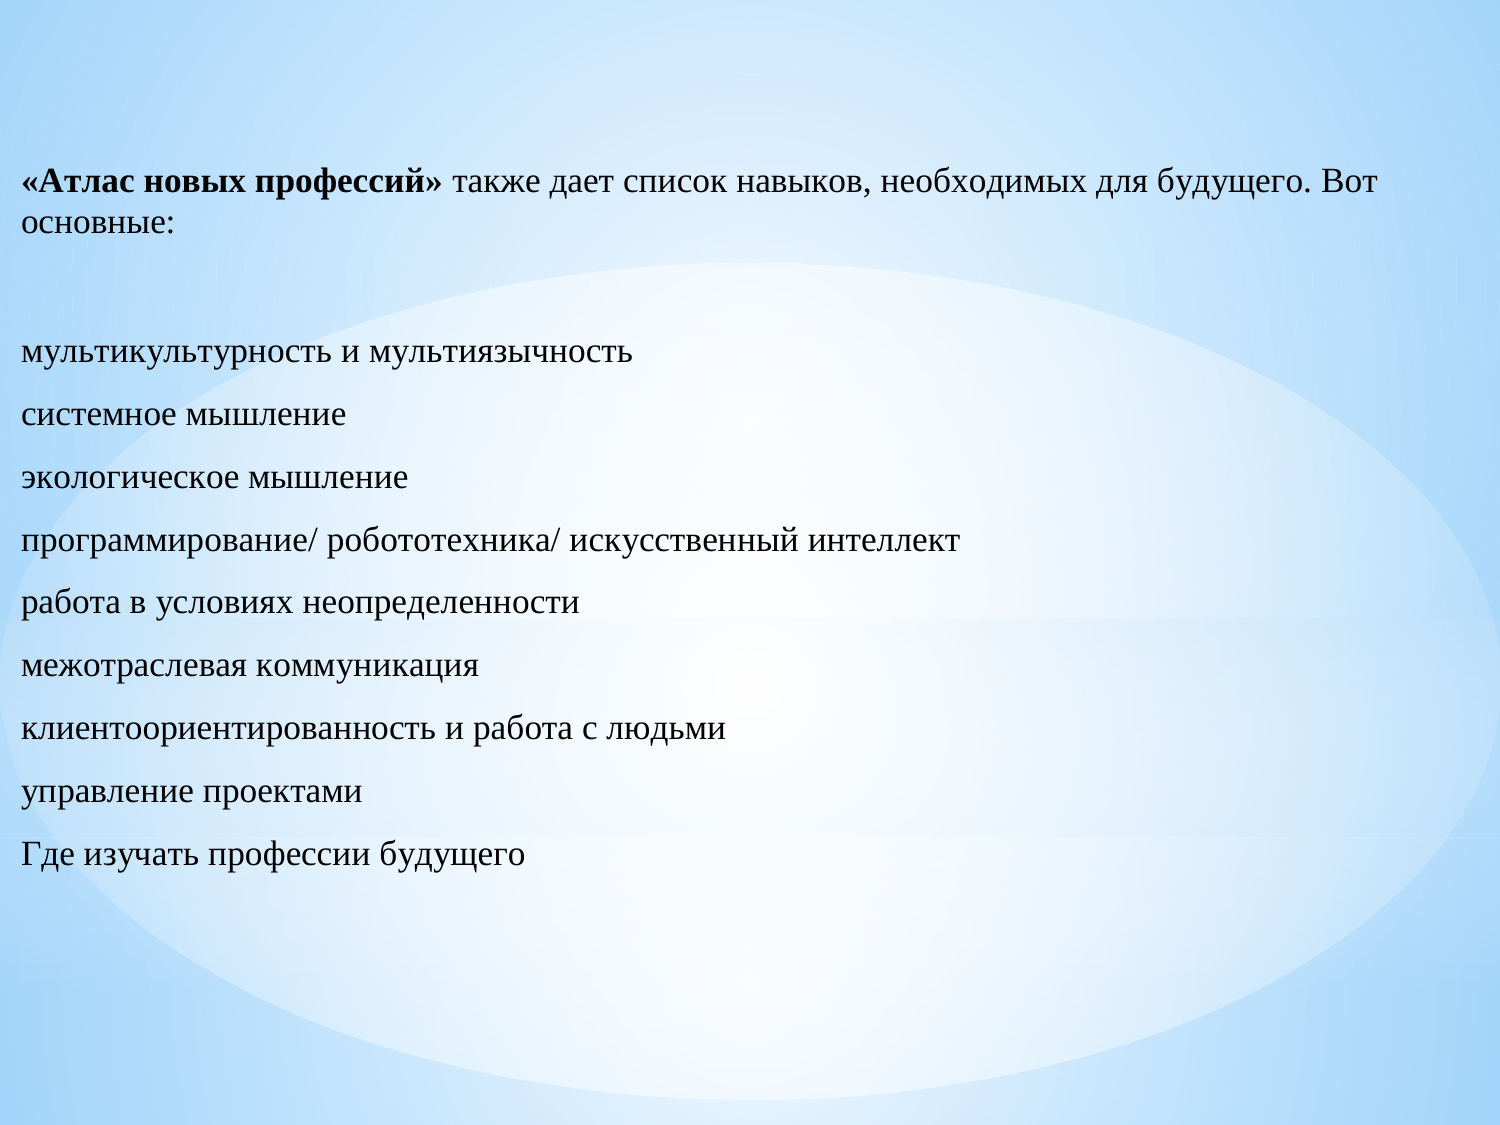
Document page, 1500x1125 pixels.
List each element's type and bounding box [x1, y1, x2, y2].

picture [20, 160, 1398, 965]
